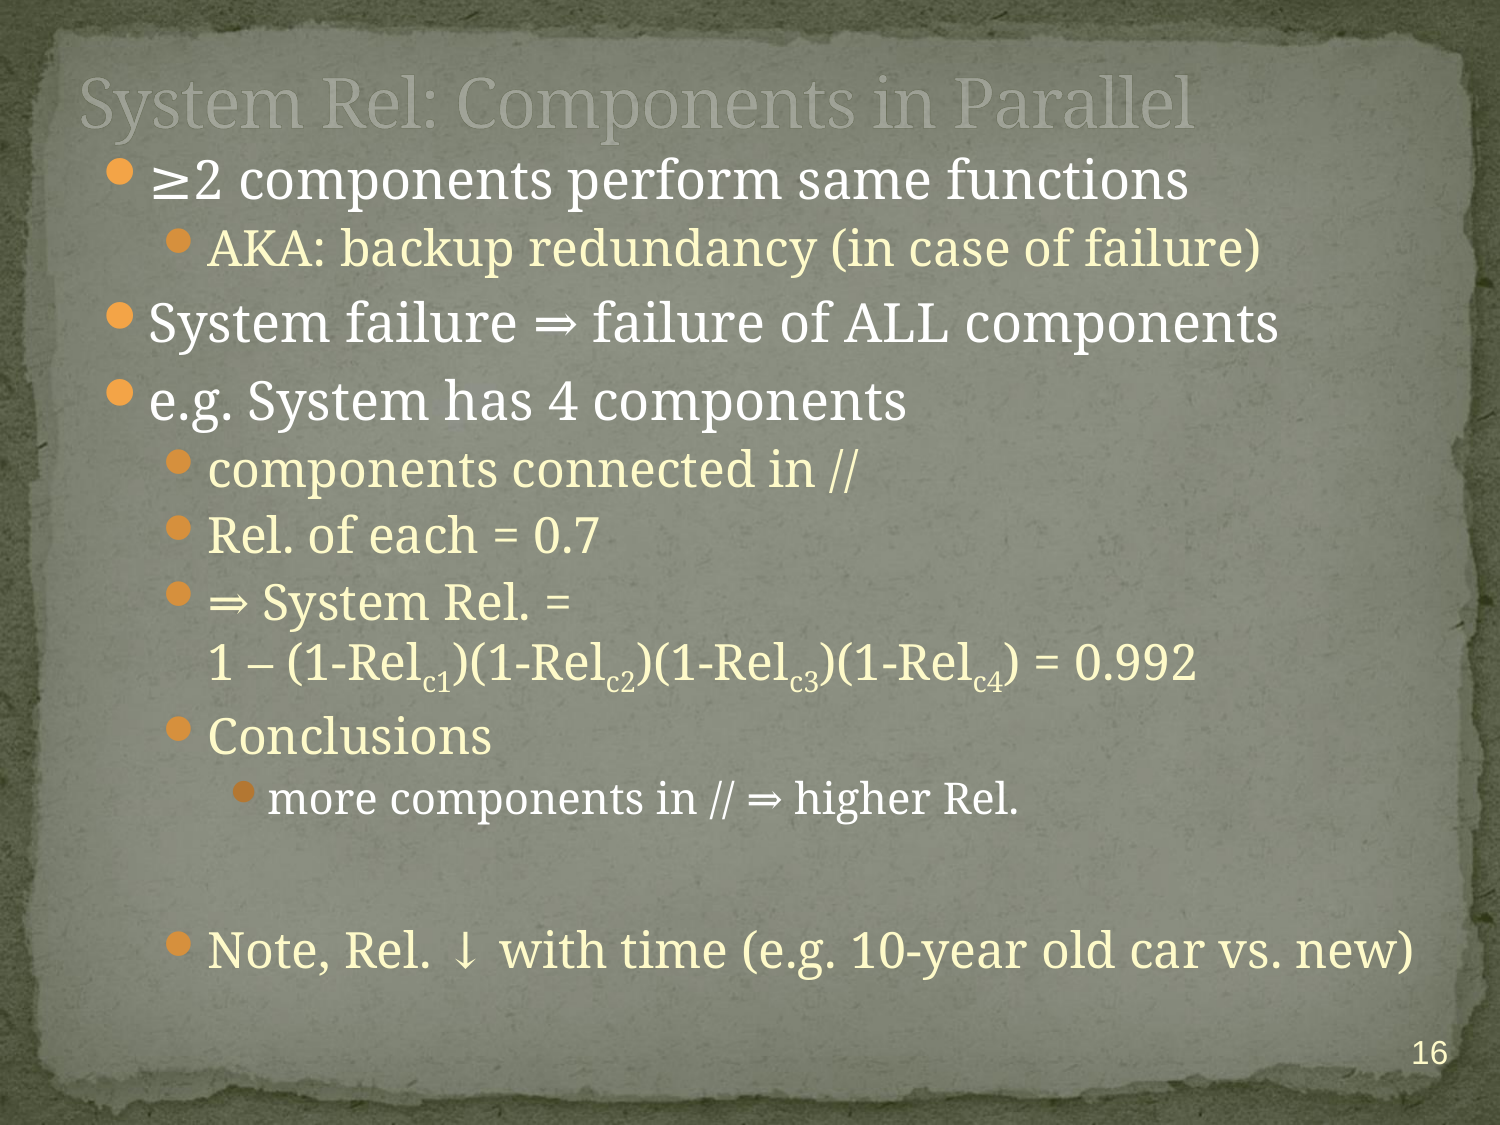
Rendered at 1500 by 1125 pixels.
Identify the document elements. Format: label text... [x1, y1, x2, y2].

slide_number 16 [1379, 1014, 1480, 1089]
picture [0, 0, 1500, 1125]
title System Rel: Components in Parallel [62, 49, 1413, 150]
list ≥2 components perform same functions AKA: backup redundancy (in case of failure) System failure ⇒ failure of ALL components e.g. System has 4 components components connected in // Rel. of each = 0.7 ⇒ System Rel. = 1 – (1-Relc1)(1-Relc2)(1-Relc3)(1-Relc4) = 0.992 Conclusions more components in // ⇒ higher Rel. Note, Rel. ↓ with time (e.g. 10-year old car vs. new) [87, 137, 1438, 1113]
